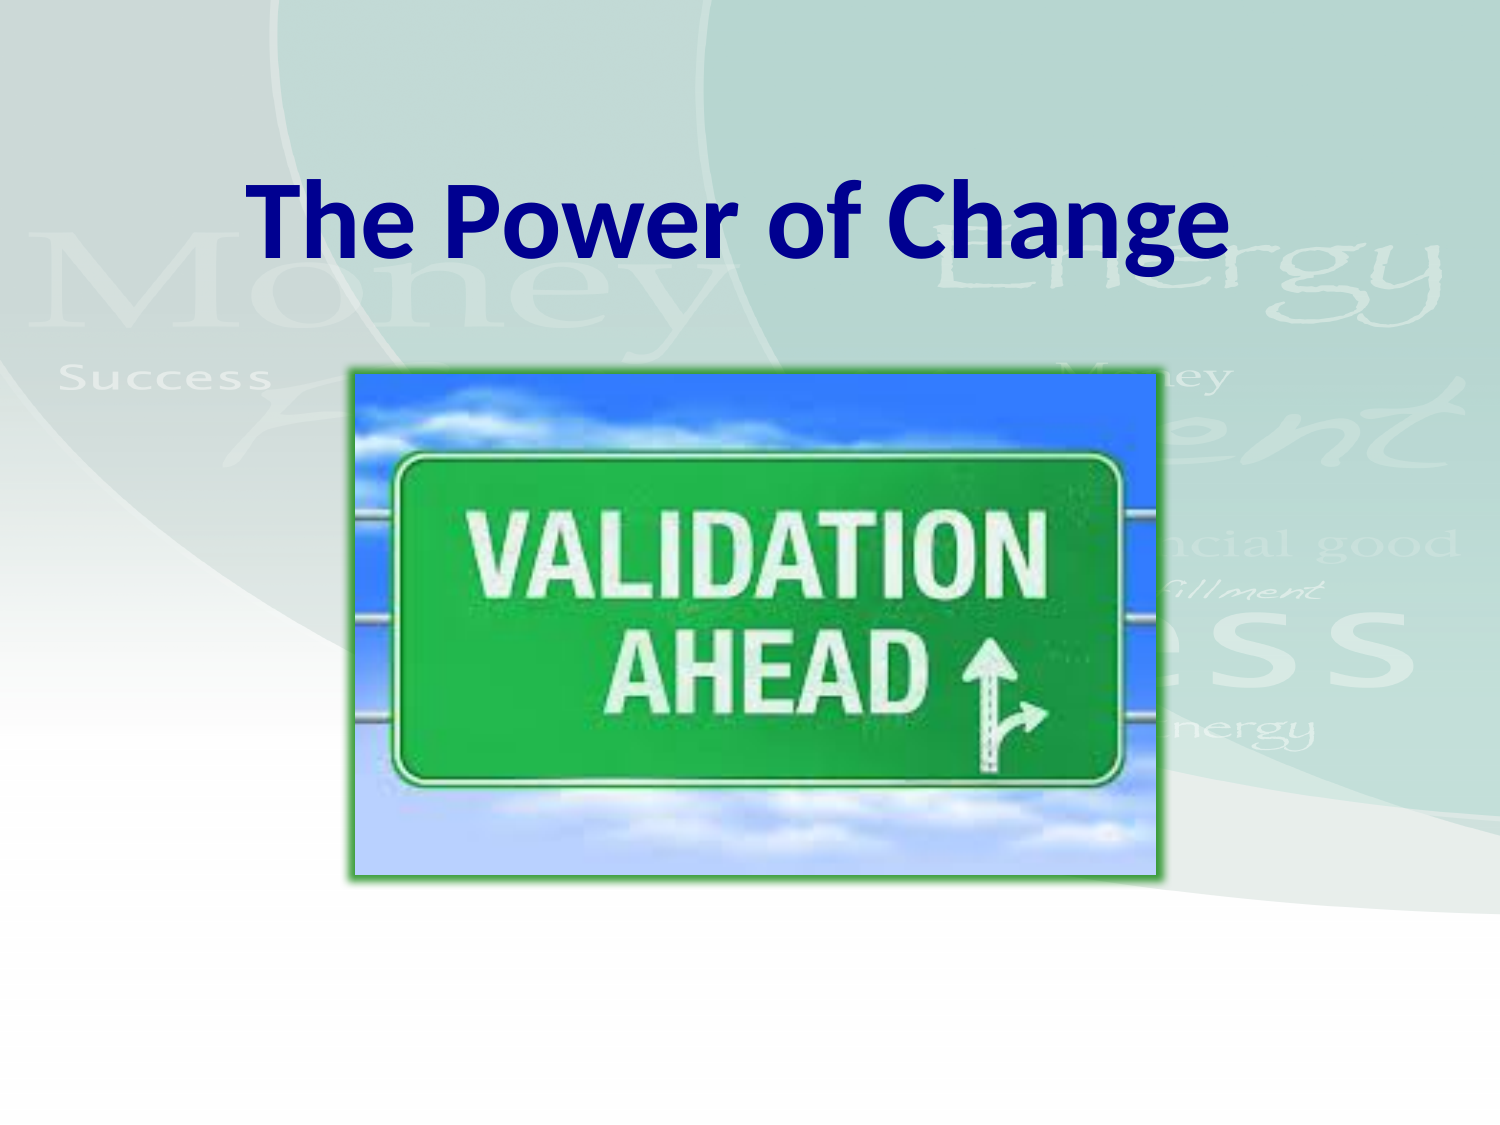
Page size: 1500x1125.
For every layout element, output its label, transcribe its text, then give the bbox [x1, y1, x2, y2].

picture [355, 374, 1157, 875]
text_box The Power of Change [110, 138, 1393, 334]
